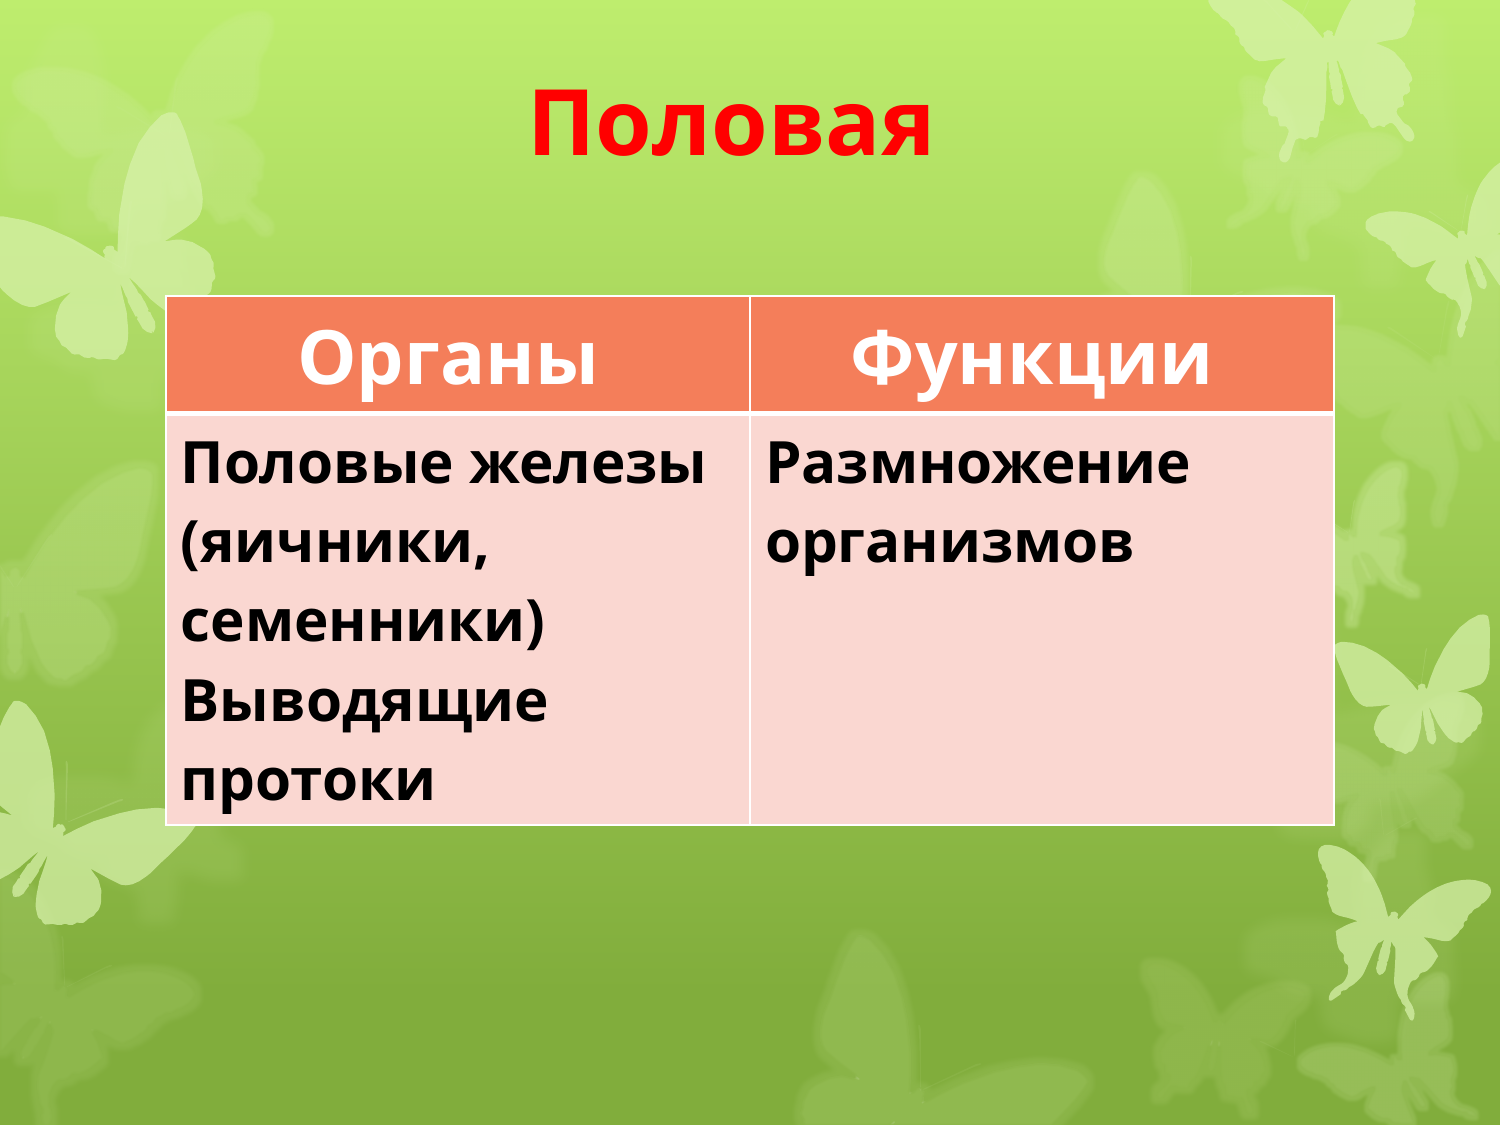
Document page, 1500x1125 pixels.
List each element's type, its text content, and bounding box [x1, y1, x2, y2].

table_header Органы [167, 297, 749, 411]
table_header Функции [751, 297, 1333, 411]
table_cell Размножение организмов [751, 416, 1333, 824]
title Половая [159, 42, 1329, 195]
table_cell Половые железы (яичники, семенники) Выводящие протоки [167, 416, 749, 824]
